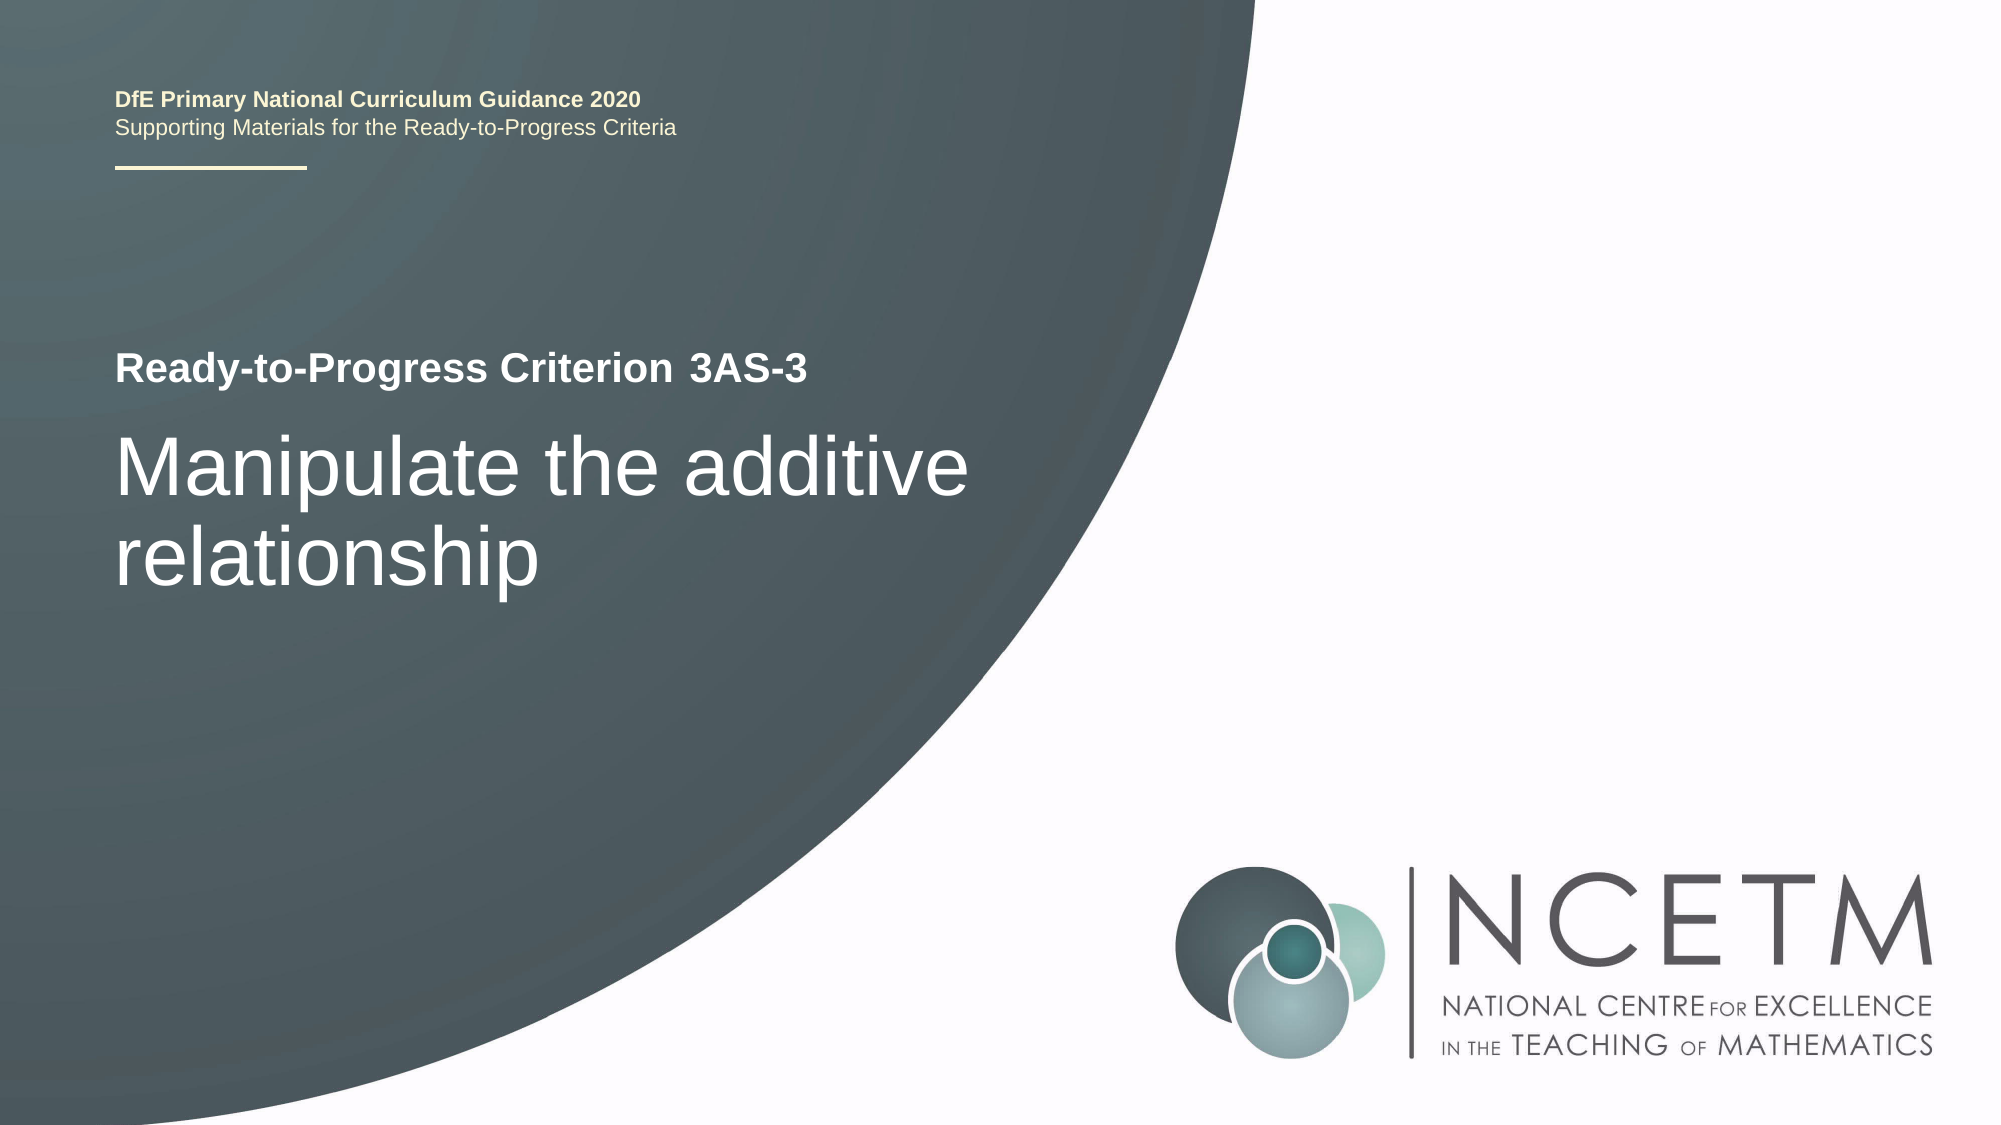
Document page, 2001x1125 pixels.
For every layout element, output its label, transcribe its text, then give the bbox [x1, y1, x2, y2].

list 3AS-3 [674, 338, 1043, 414]
picture [0, 0, 2001, 1125]
subtitle Manipulate the additive relationship [99, 416, 1000, 912]
